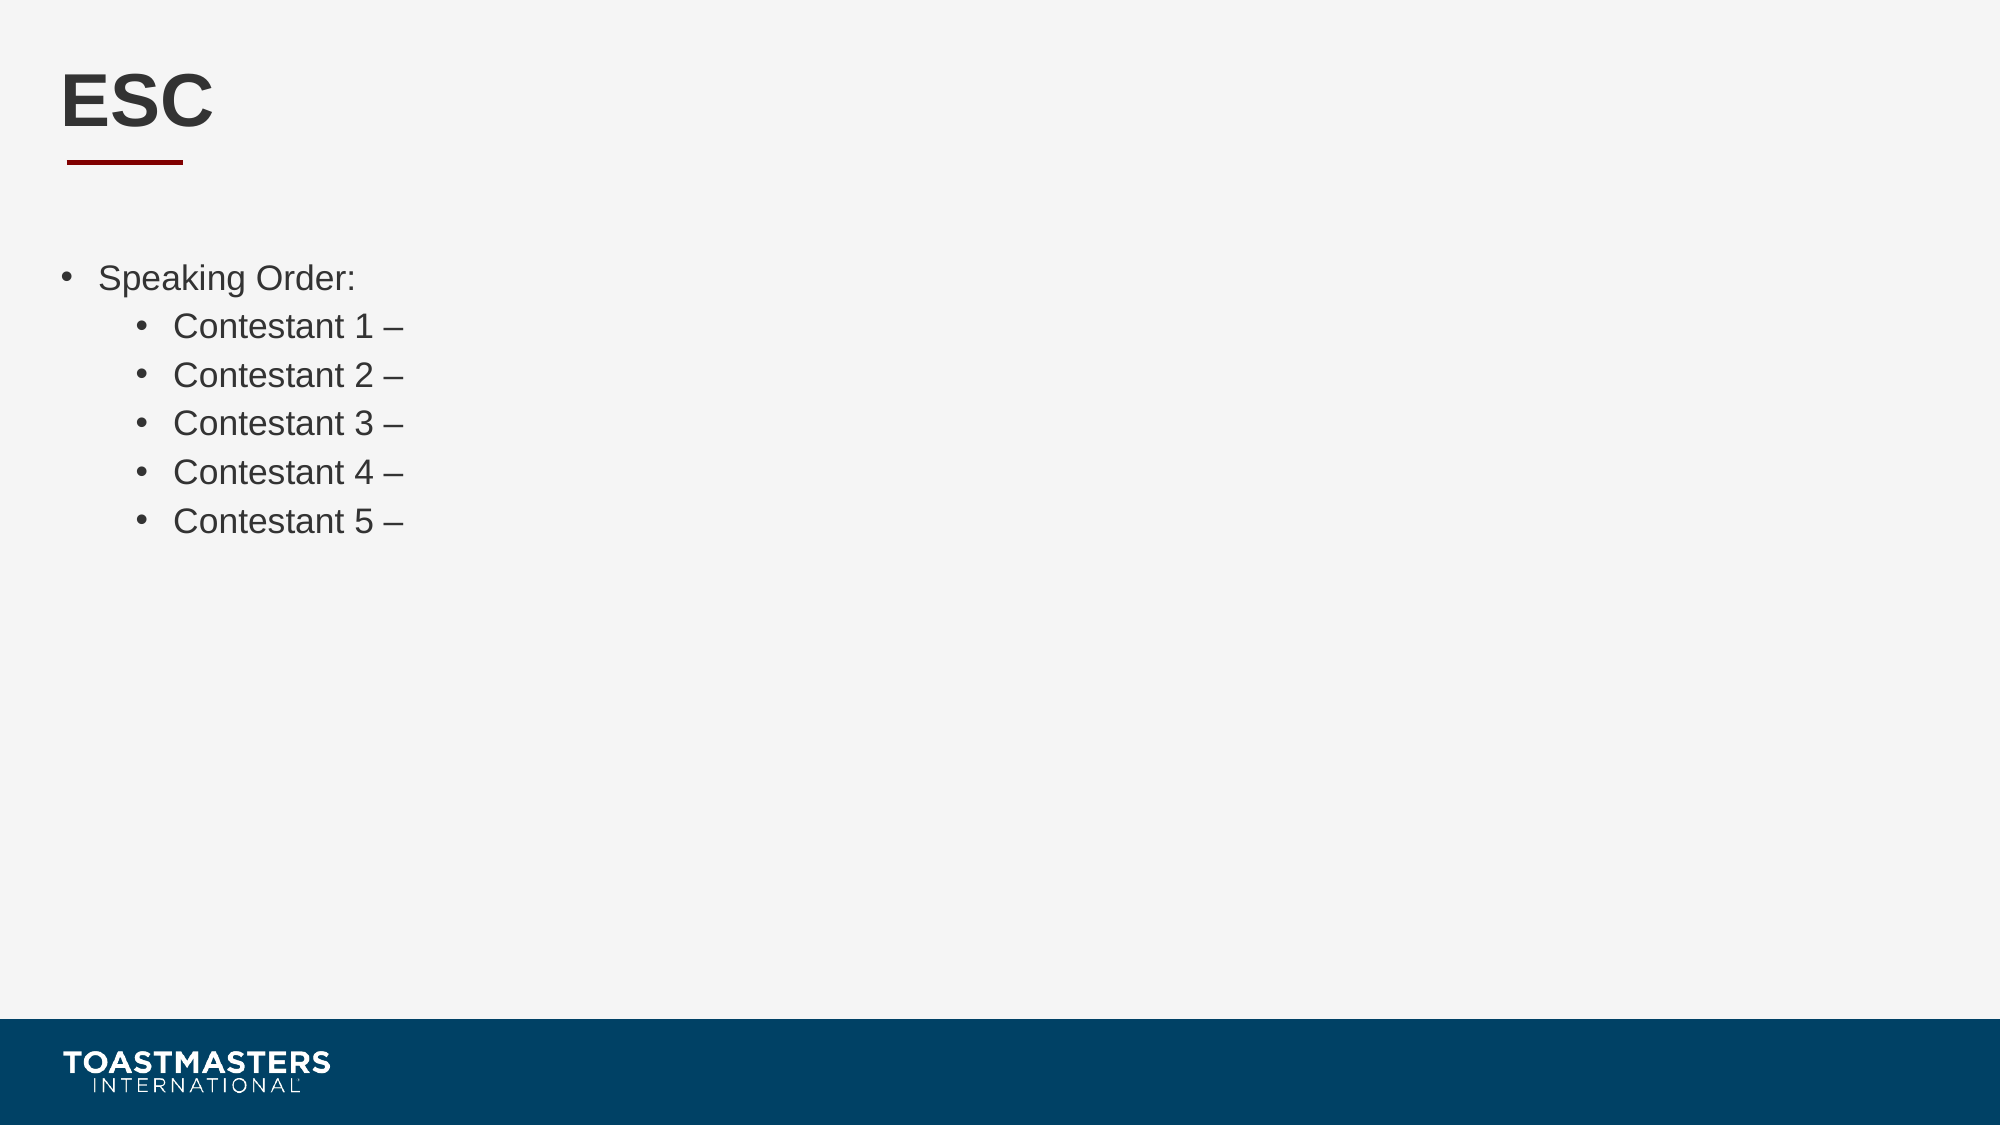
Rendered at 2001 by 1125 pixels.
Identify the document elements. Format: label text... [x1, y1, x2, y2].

title ESC [45, 48, 1957, 155]
picture [51, 1036, 343, 1103]
list Speaking Order: Contestant 1 – Contestant 2 – Contestant 3 – Contestant 4 – Contestant 5 – [45, 251, 1914, 963]
